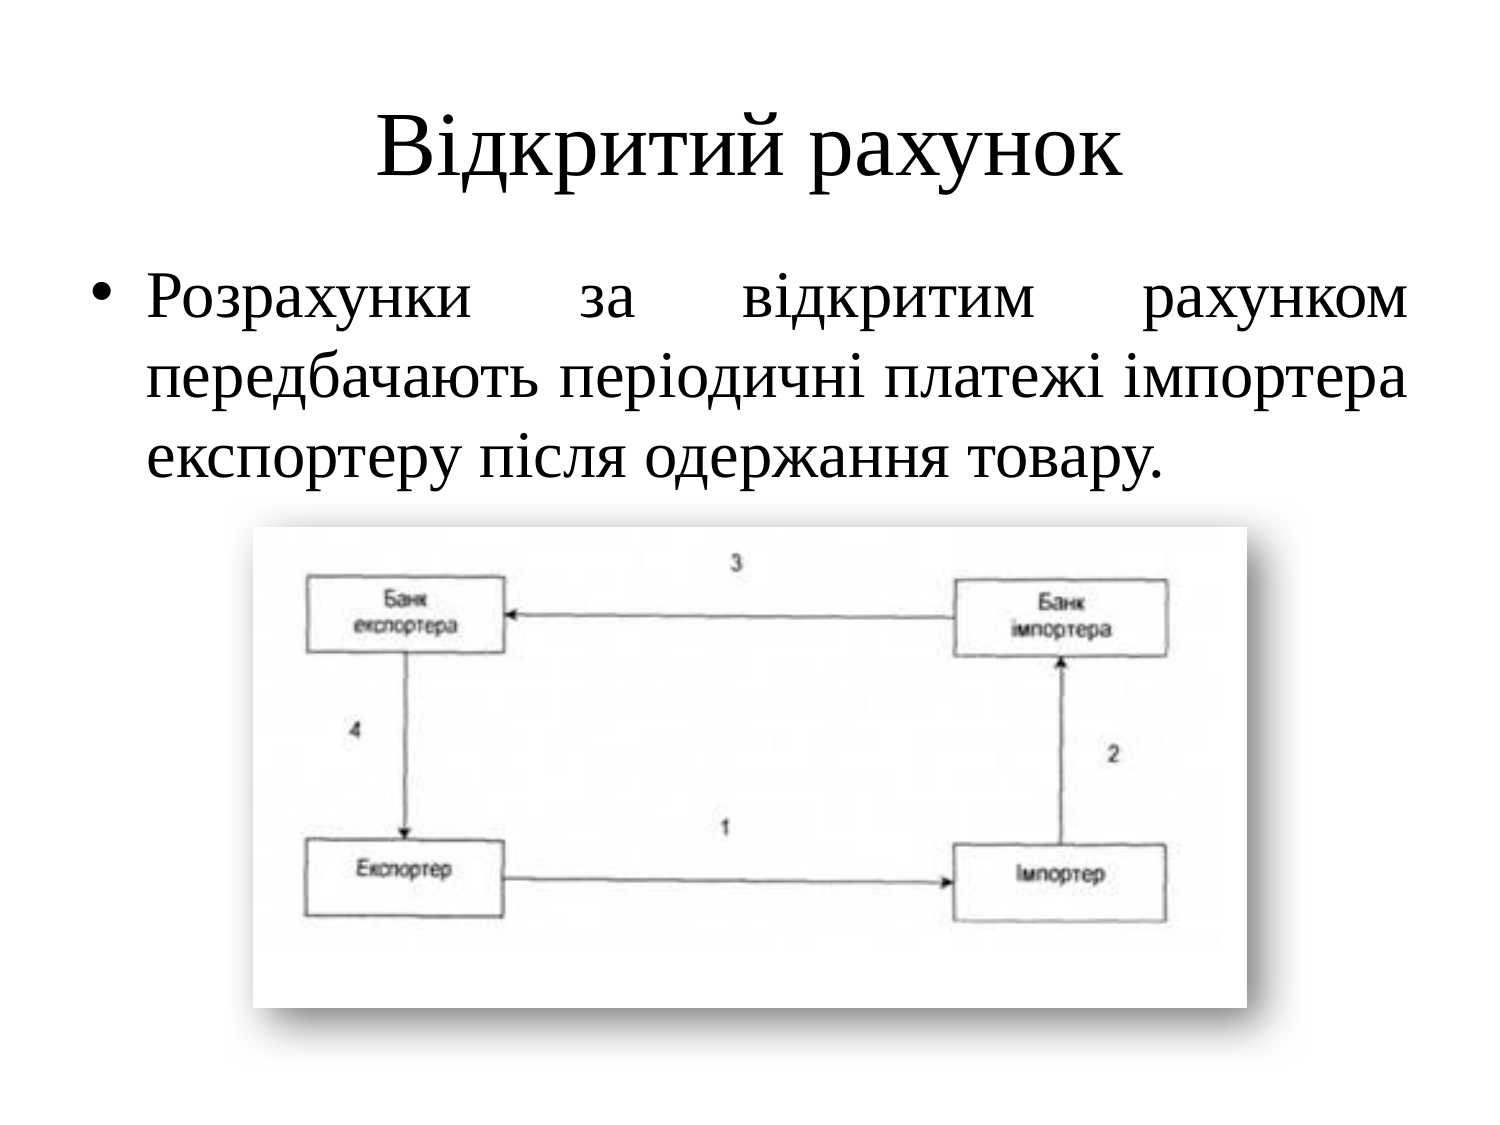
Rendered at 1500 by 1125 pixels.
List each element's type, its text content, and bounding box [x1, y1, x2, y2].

picture [253, 526, 1247, 1009]
title Відкритий рахунок [75, 45, 1425, 233]
list Розрахунки за відкритим рахунком передбачають періодичні платежі імпортера експортеру після одержання товару. [75, 243, 1425, 504]
